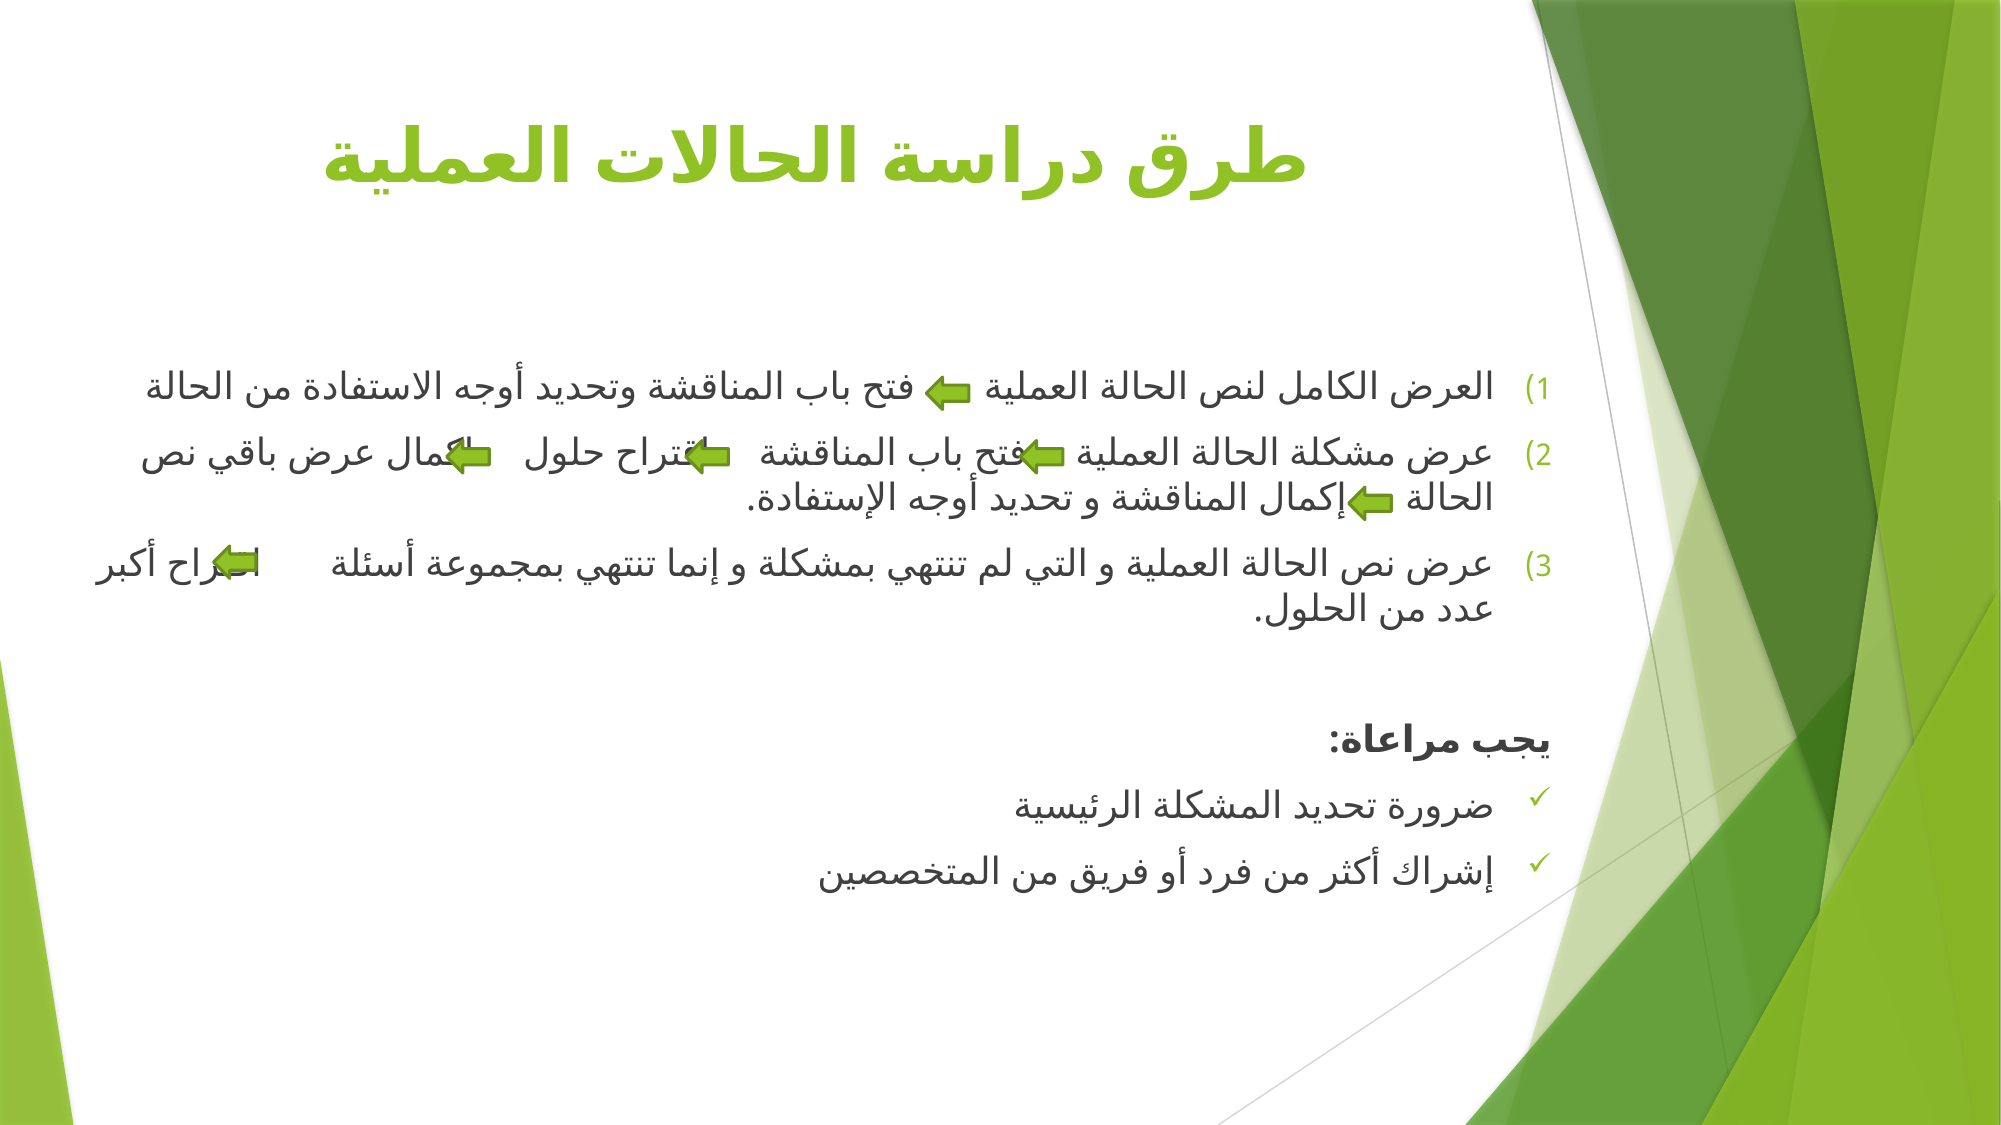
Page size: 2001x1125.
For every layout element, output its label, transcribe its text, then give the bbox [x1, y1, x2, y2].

text_box [684, 439, 730, 475]
text_box [1019, 439, 1065, 475]
text_box [925, 375, 971, 411]
text_box [212, 544, 258, 580]
text_box [445, 439, 491, 475]
list العرض الكامل لنص الحالة العملية فتح باب المناقشة وتحديد أوجه الاستفادة من الحالة عرض مشكلة الحالة العملية فتح باب المناقشة اقتراح حلول اكمال عرض باقي نص الحالة إكمال المناقشة و تحديد أوجه الإستفادة. عرض نص الحالة العملية و التي لم تنتهي بمشكلة و إنما تنتهي بمجموعة أسئلة اقتراح أكبر عدد من الحلول. يجب مراعاة: ضرورة تحديد المشكلة الرئيسية إشراك أكثر من فرد أو فريق من المتخصصين [28, 354, 1567, 992]
text_box [1347, 485, 1393, 522]
title طرق دراسة الحالات العملية [111, 99, 1522, 317]
